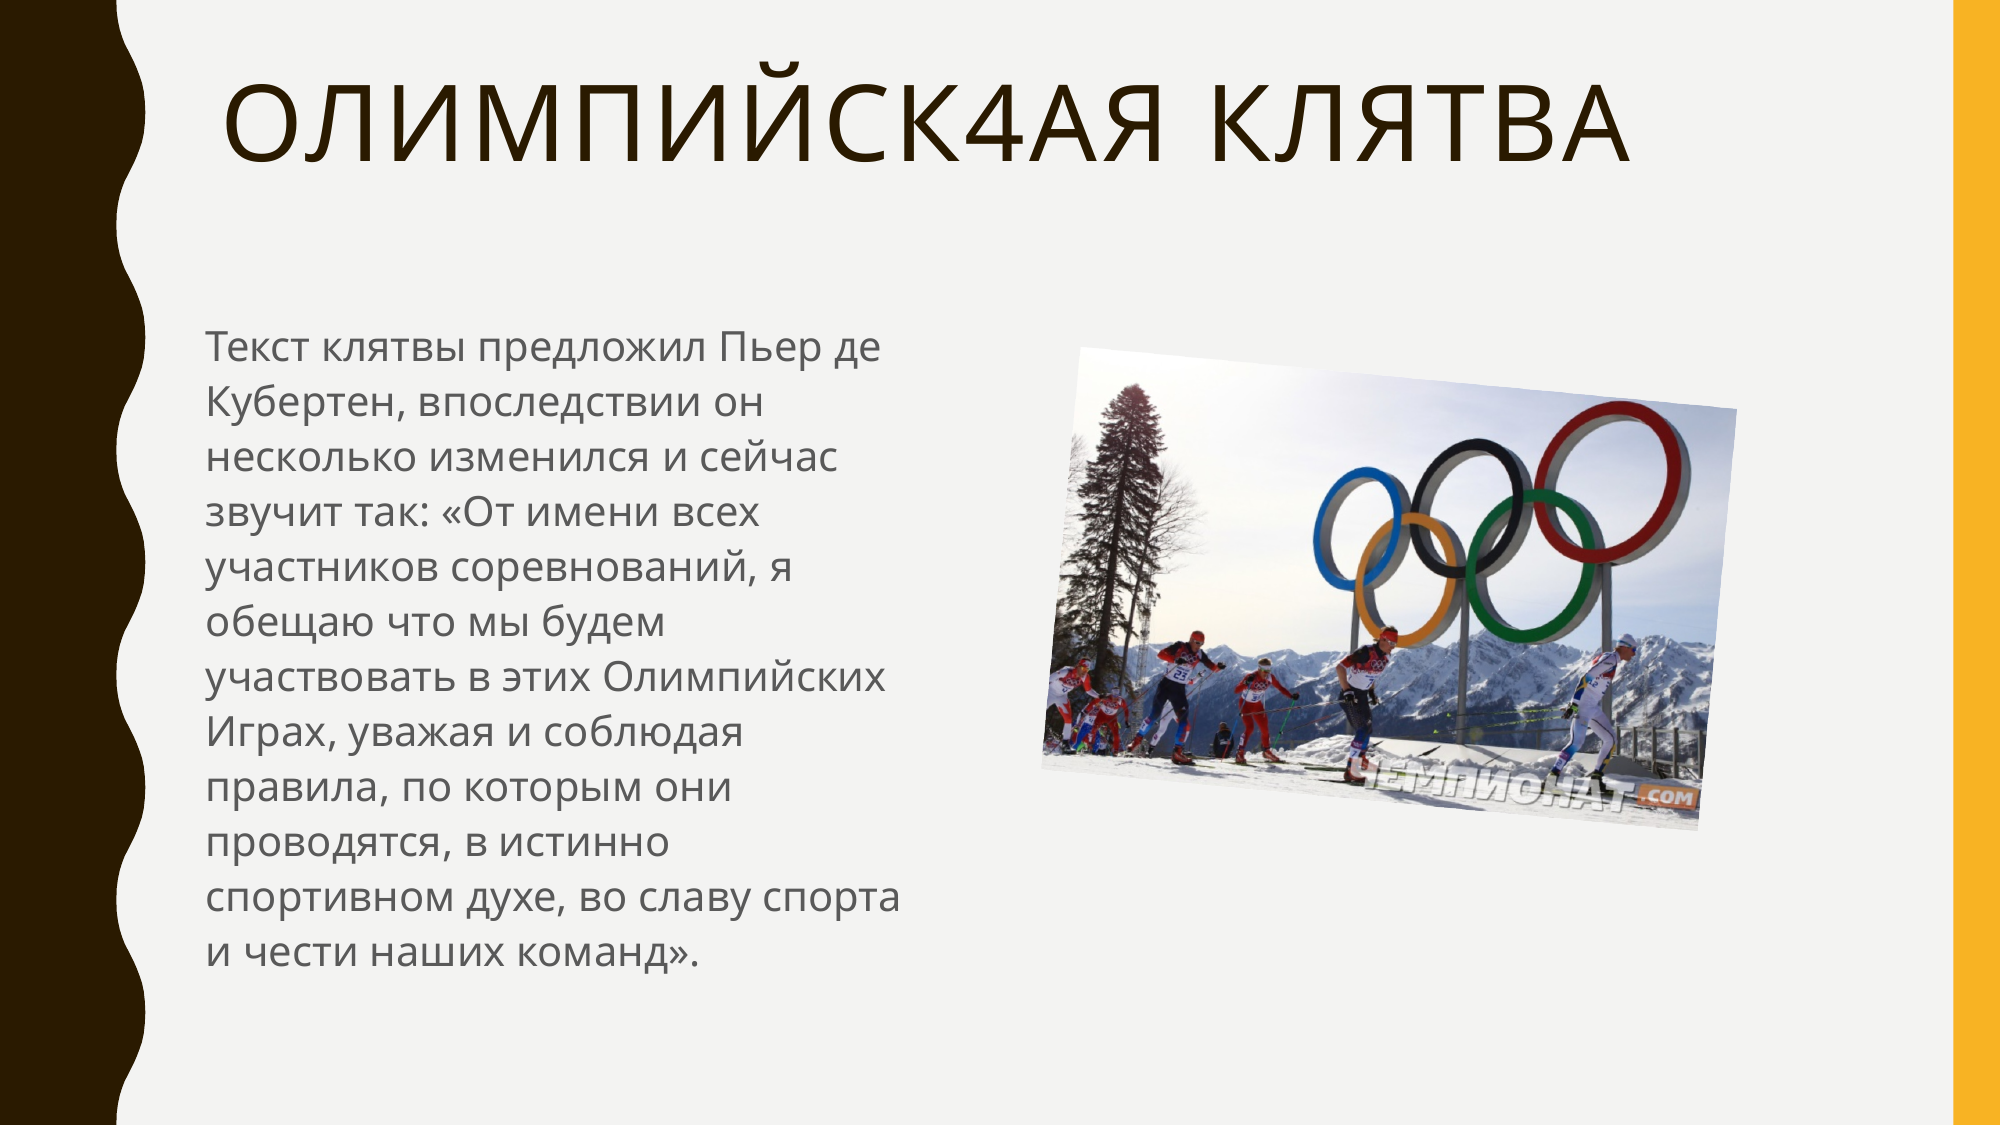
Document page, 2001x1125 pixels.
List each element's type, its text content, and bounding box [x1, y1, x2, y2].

title Олимпийск4ая клятва [205, 62, 1875, 308]
picture [1042, 347, 1737, 831]
list Текст клятвы предложил Пьер де Кубертен, впоследствии он несколько изменился и сейчас звучит так: «От имени всех участников соревнований, я обещаю что мы будем участвовать в этих Олимпийских Играх, уважая и соблюдая правила, по которым они проводятся, в истинно спортивном духе, во славу спорта и чести наших команд». [190, 307, 930, 1030]
